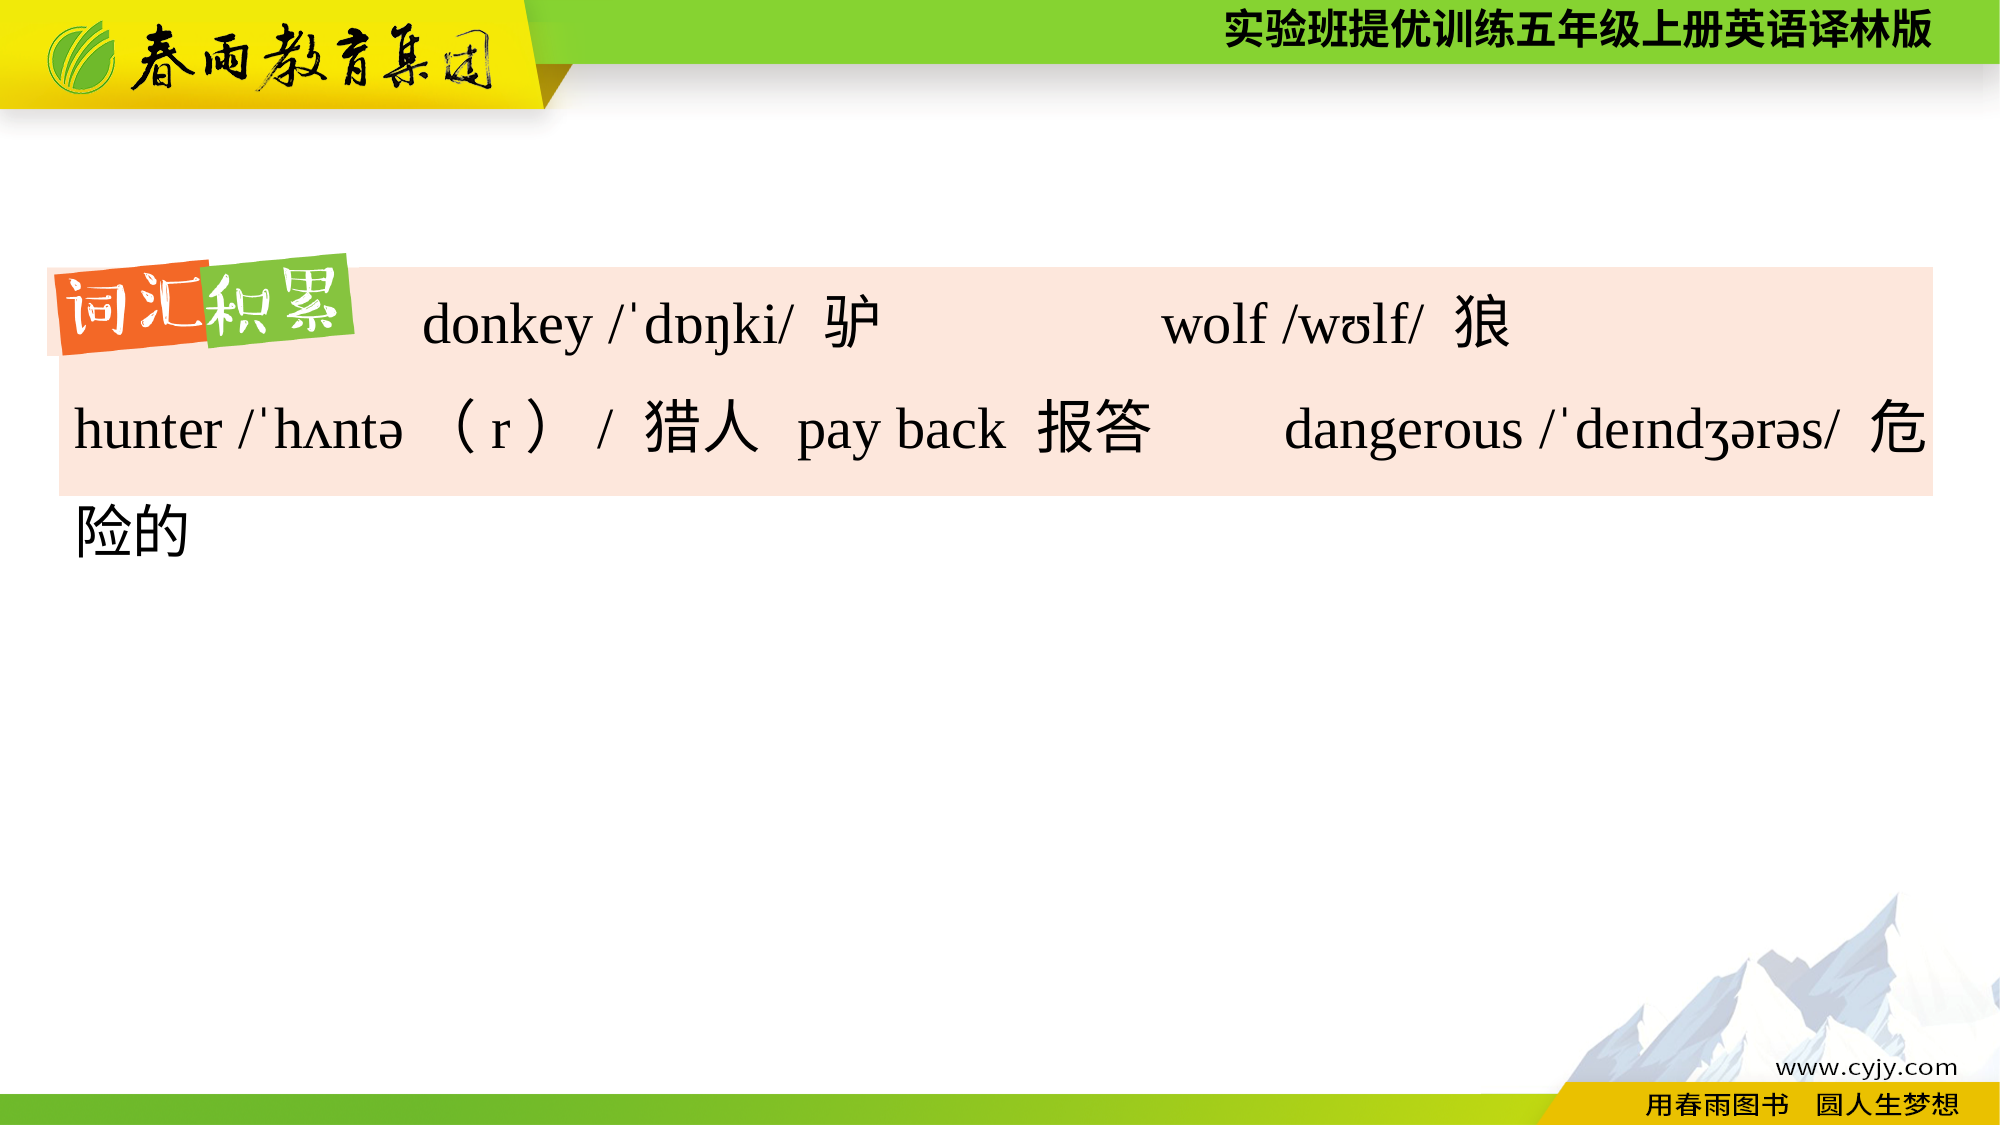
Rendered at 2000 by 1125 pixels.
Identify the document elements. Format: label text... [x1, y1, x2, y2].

list donkey /ˈdɒŋki/ 驴 wolf /wʊlf/ 狼 hunter /ˈhʌntə（r）/ 猎人 pay back 报答 dangerous /ˈdeɪndʒərəs/ 危险的 [59, 242, 1944, 457]
picture [0, 0, 2000, 1125]
